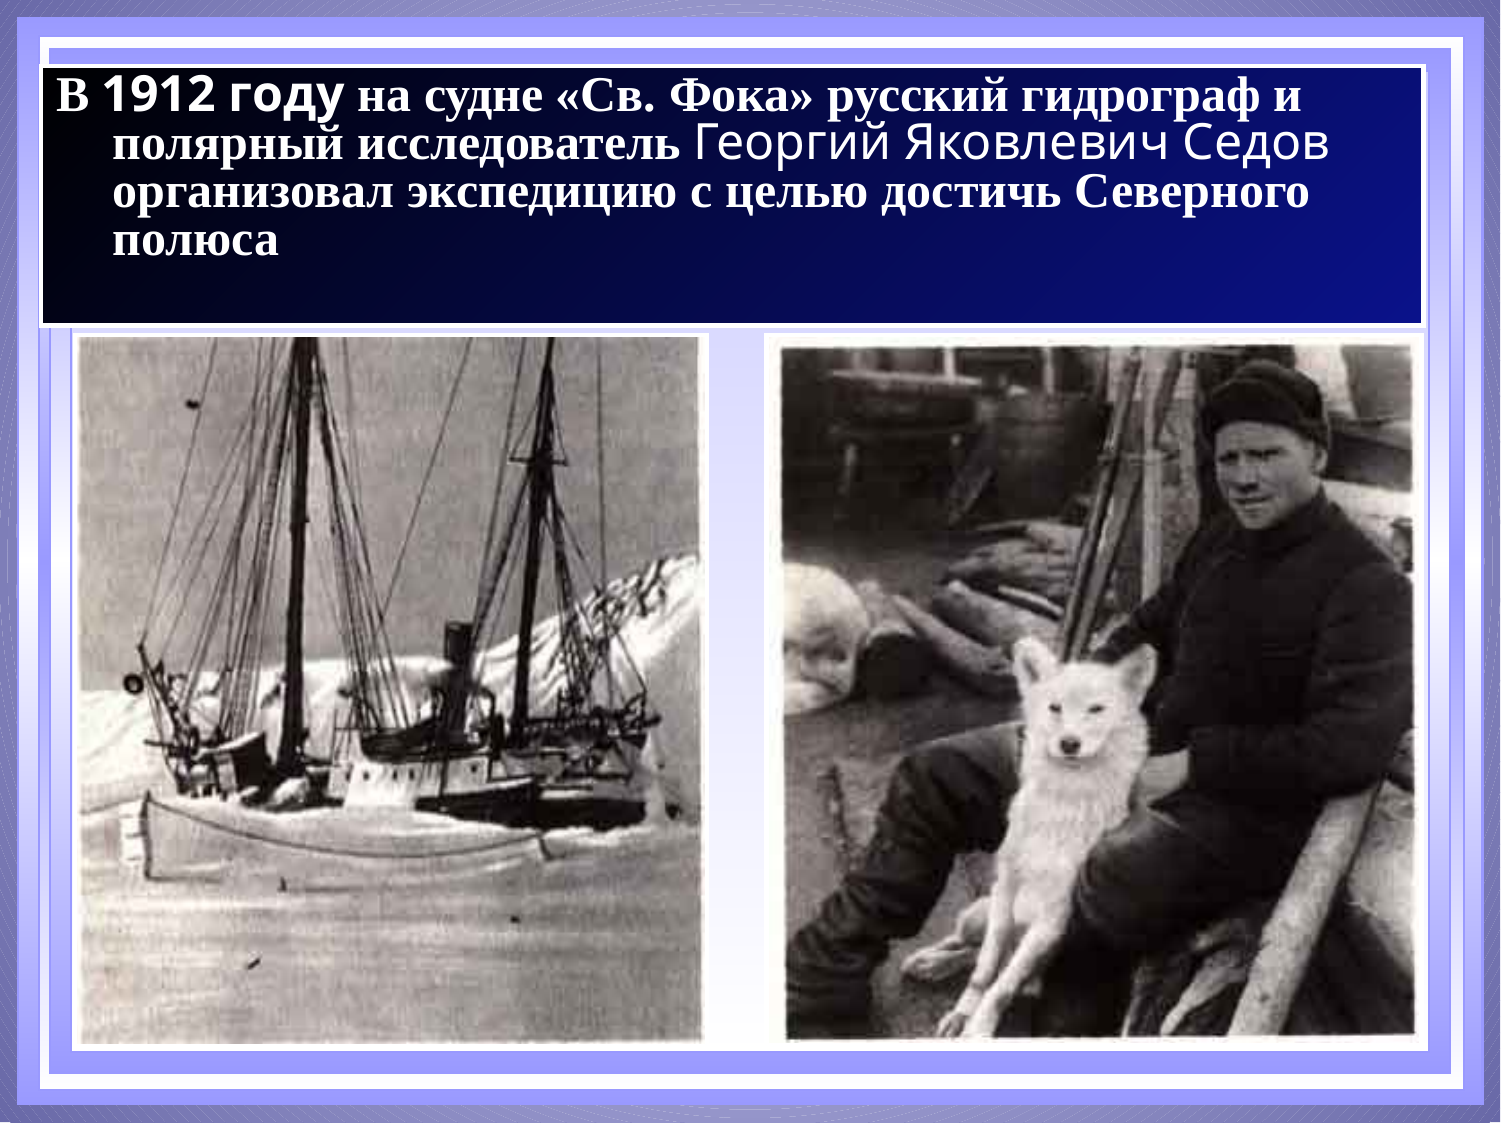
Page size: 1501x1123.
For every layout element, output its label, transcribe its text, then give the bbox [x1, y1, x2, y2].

list В 1912 году на судне «Св. Фока» русский гидрограф и полярный исследователь Георгий Яковлевич Седов организовал экспедицию с целью достичь Северного полюса [40, 65, 1424, 326]
picture [76, 337, 705, 1045]
picture [768, 337, 1420, 1044]
